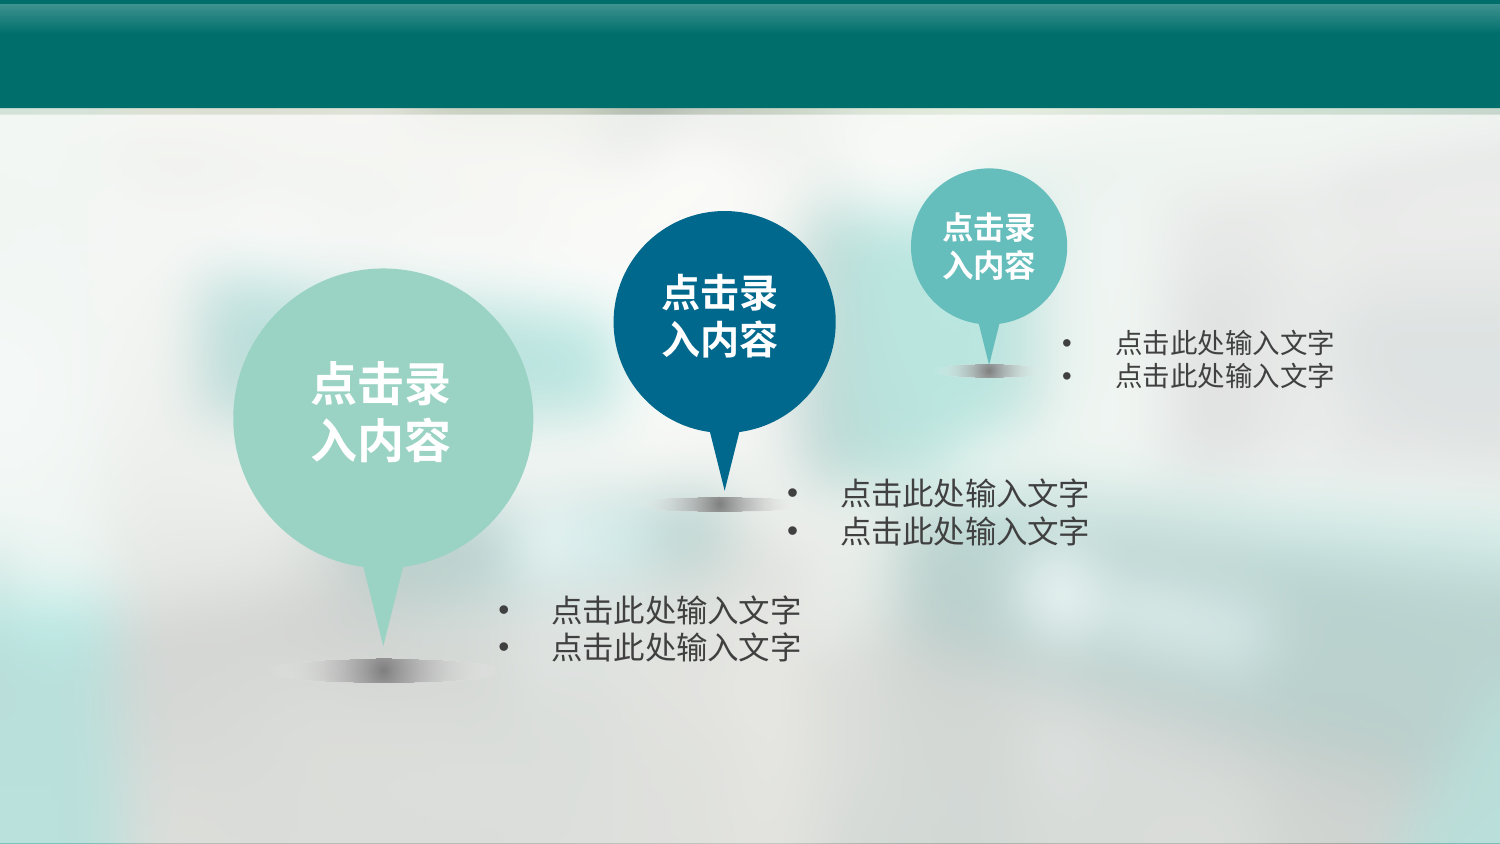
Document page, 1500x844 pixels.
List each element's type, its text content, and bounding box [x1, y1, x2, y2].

text_box 点击此处输入文字 点击此处输入文字 [772, 467, 1105, 558]
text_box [910, 168, 1068, 378]
picture [0, 109, 1500, 114]
text_box 点击此处输入文字 点击此处输入文字 [534, 583, 817, 674]
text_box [613, 210, 836, 512]
text_box 点击此处输入文字 点击此处输入文字 [1047, 318, 1351, 400]
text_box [233, 268, 534, 683]
